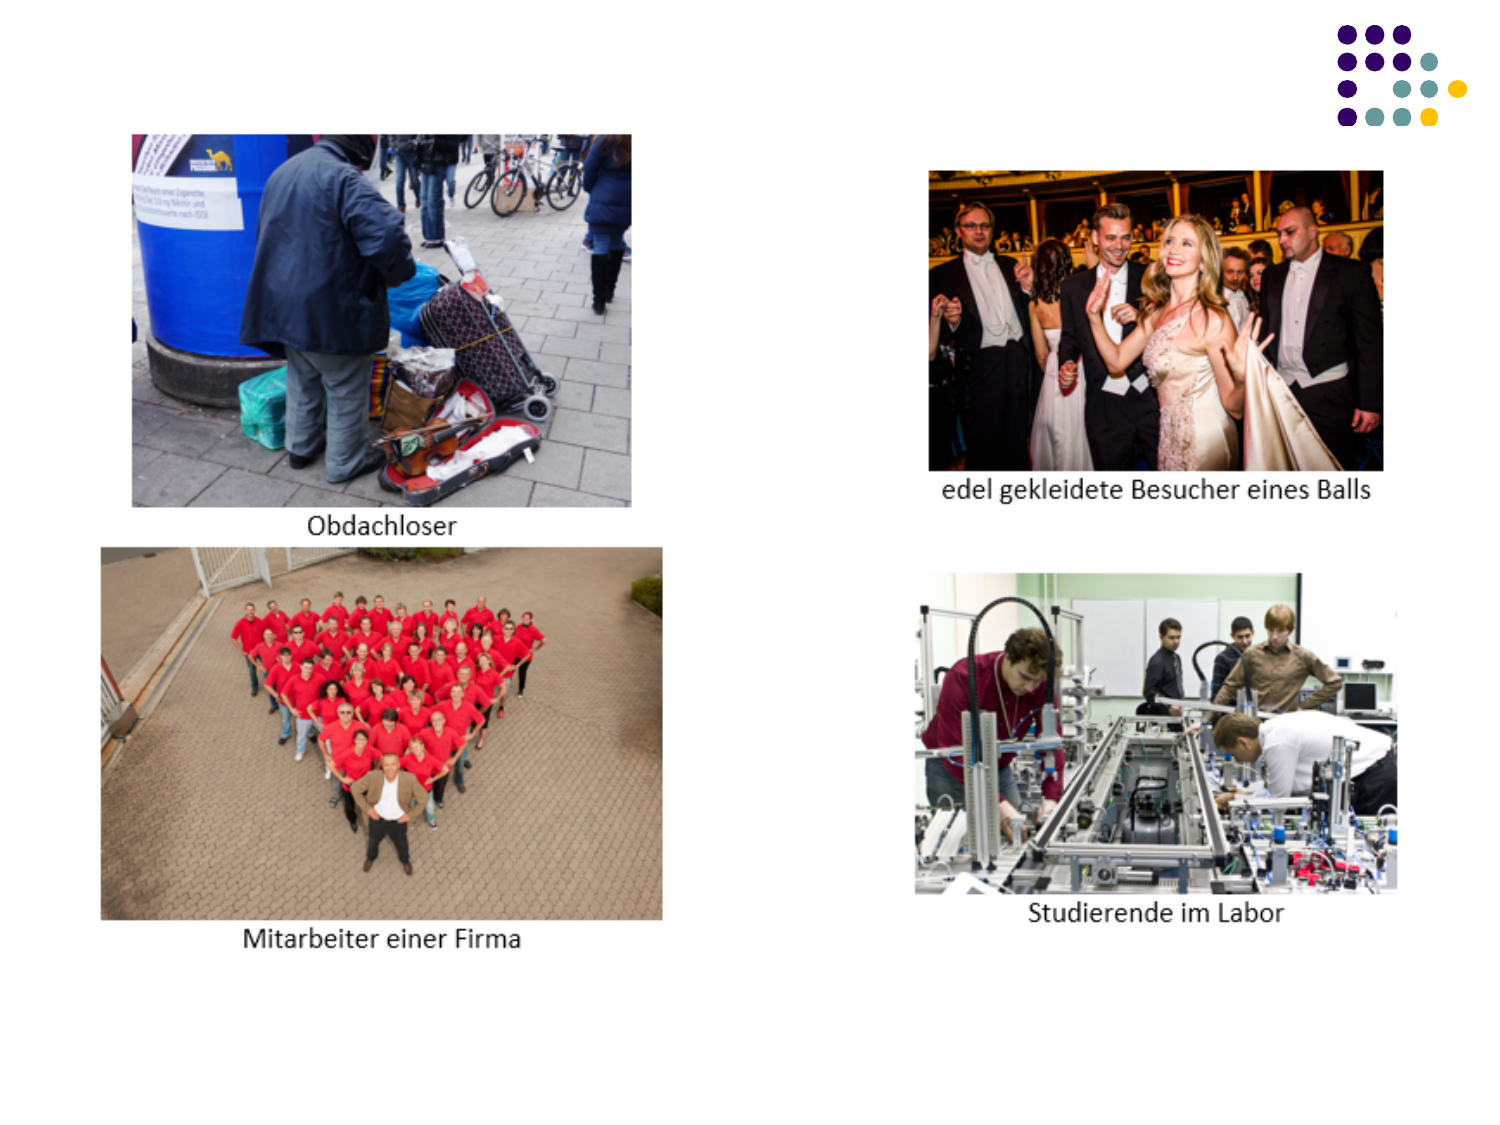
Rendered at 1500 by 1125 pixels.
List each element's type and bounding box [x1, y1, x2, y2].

picture [58, 125, 1446, 970]
